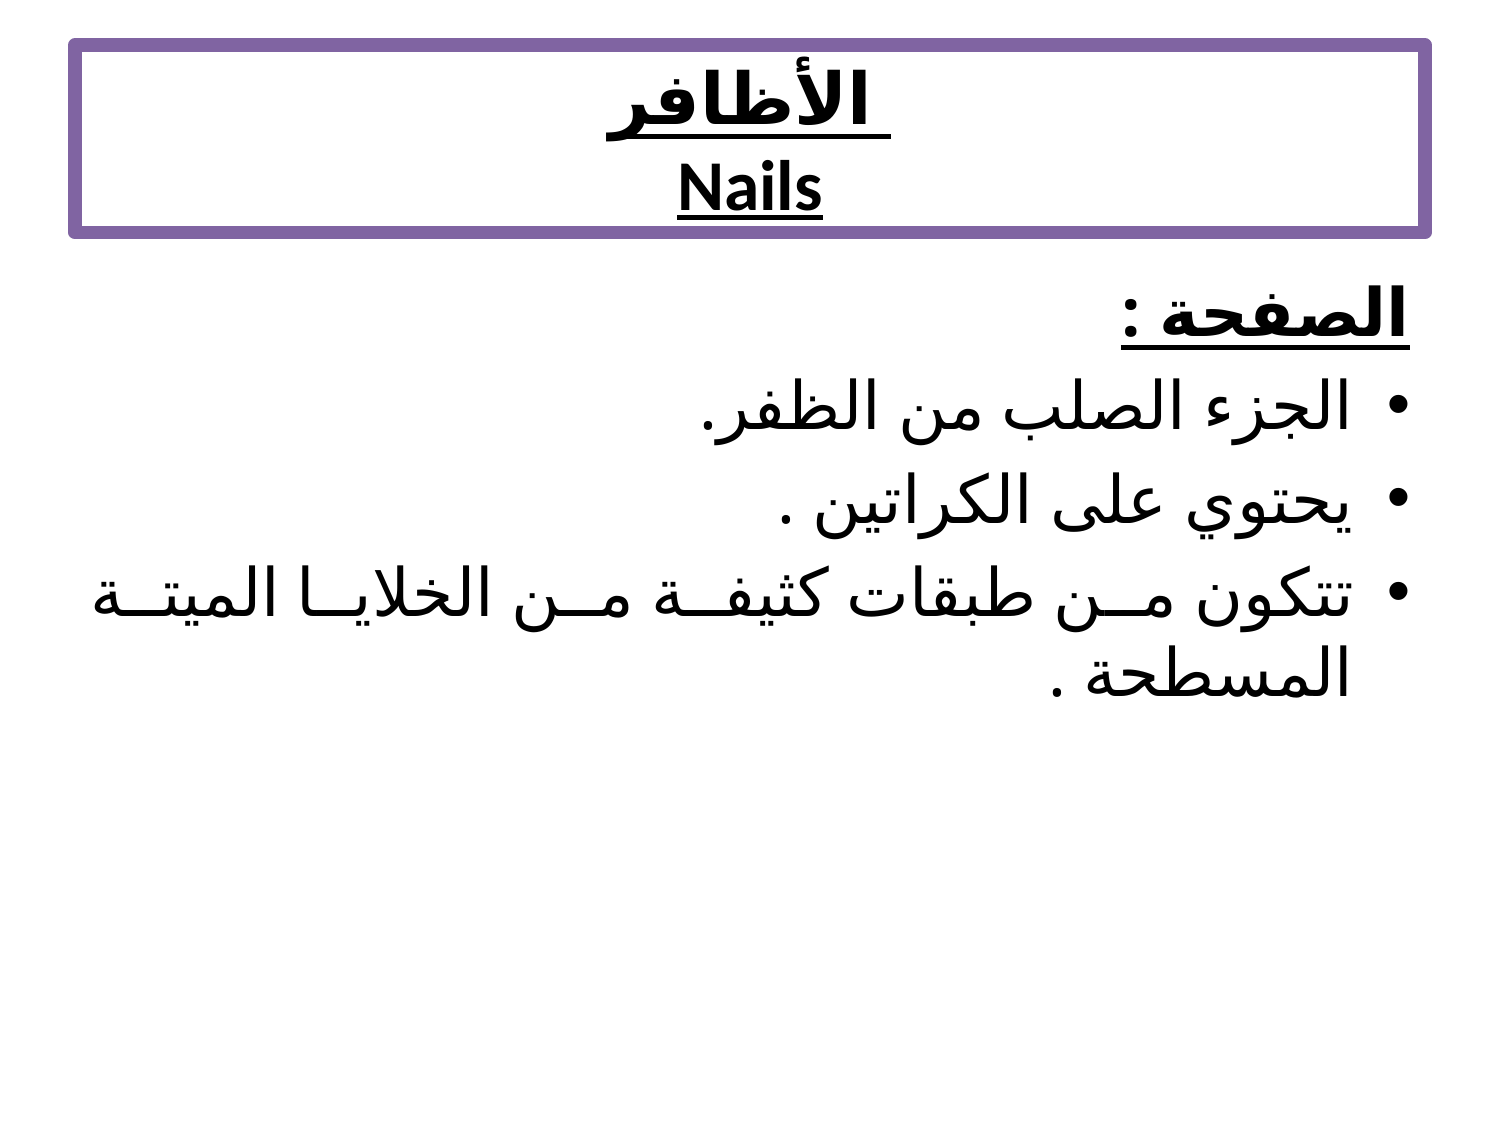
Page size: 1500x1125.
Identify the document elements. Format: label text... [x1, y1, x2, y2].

list الصفحة : الجزء الصلب من الظفر. يحتوي على الكراتين . تتكون من طبقات كثيفة من الخلايا الميتة المسطحة . [75, 262, 1425, 1005]
title الأظافر Nails [75, 45, 1425, 233]
